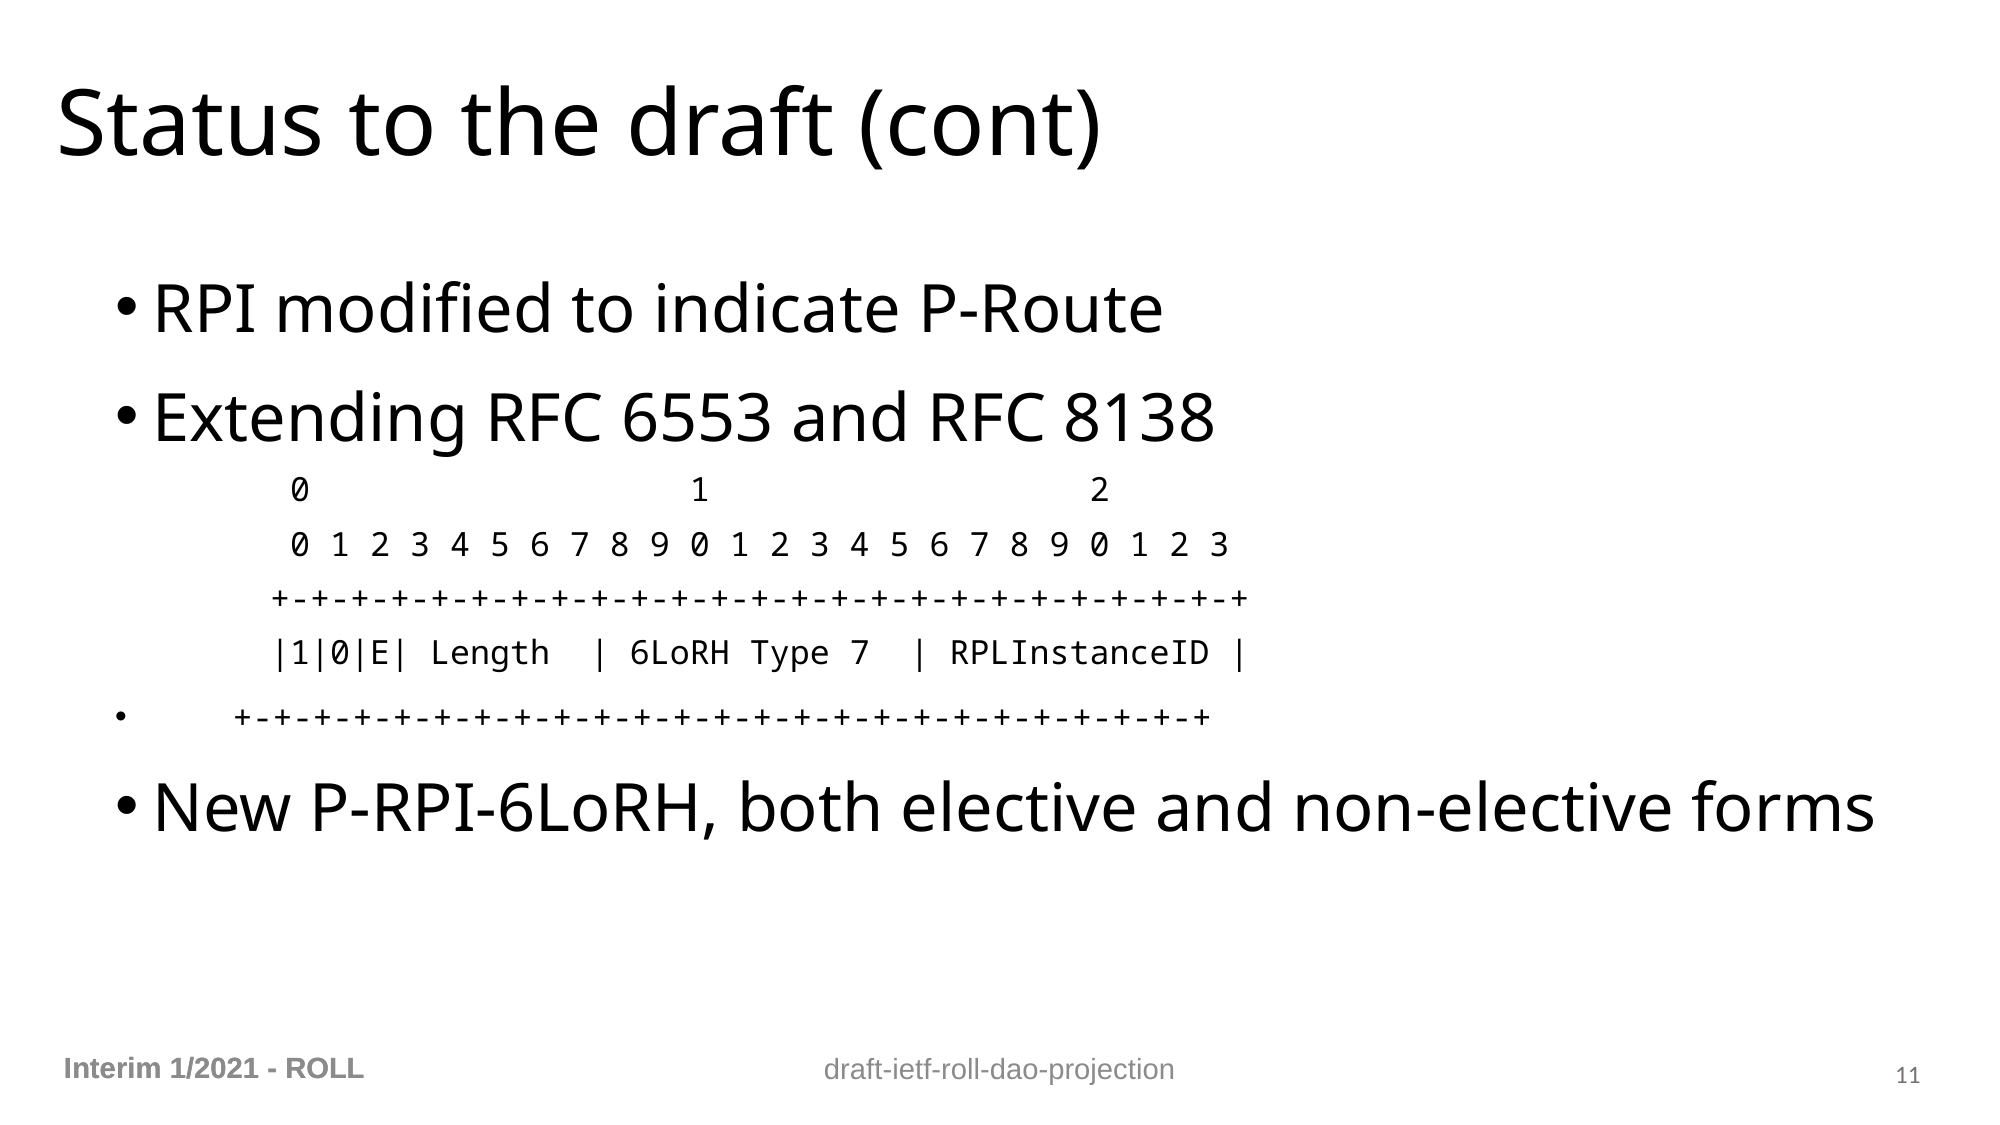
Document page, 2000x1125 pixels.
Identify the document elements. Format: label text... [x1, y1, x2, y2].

list RPI modified to indicate P-Route Extending RFC 6553 and RFC 8138 0 1 2 0 1 2 3 4 5 6 7 8 9 0 1 2 3 4 5 6 7 8 9 0 1 2 3 +-+-+-+-+-+-+-+-+-+-+-+-+-+-+-+-+-+-+-+-+-+-+-+-+ |1|0|E| Length | 6LoRH Type 7 | RPLInstanceID | +-+-+-+-+-+-+-+-+-+-+-+-+-+-+-+-+-+-+-+-+-+-+-+-+ New P-RPI-6LoRH, both elective and non-elective forms [100, 249, 1947, 998]
text_box Interim 1/2021 - ROLL [48, 1036, 724, 1097]
title Status to the draft (cont) [41, 16, 1767, 235]
